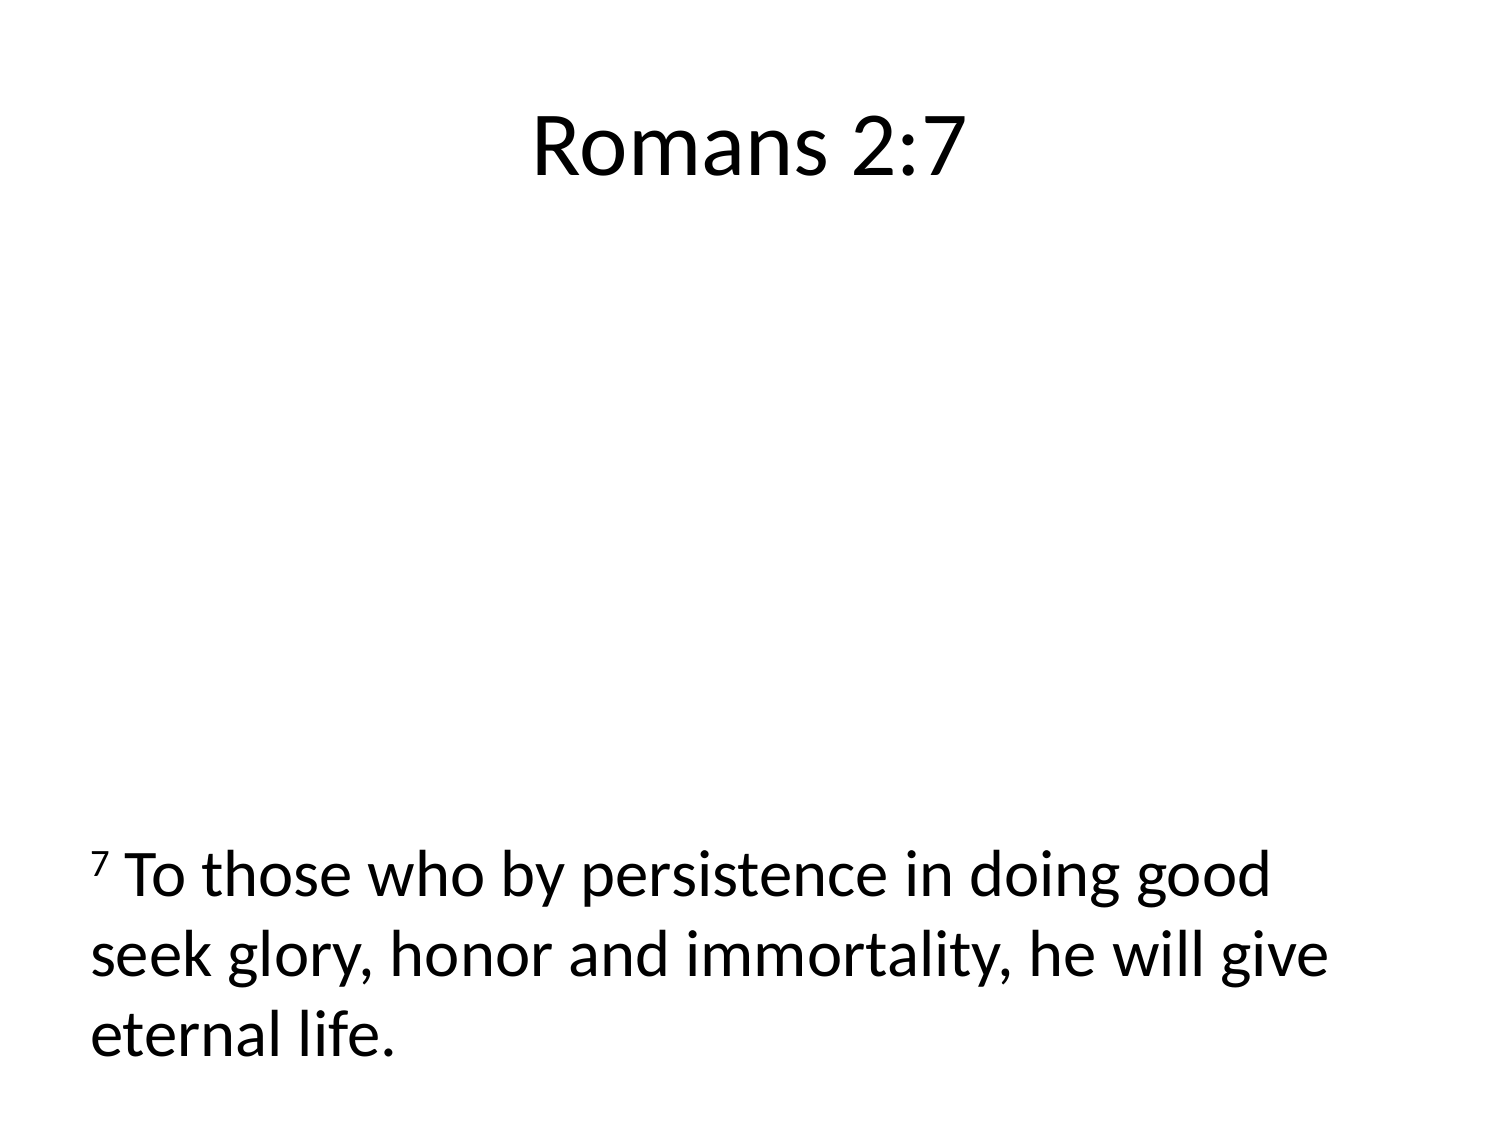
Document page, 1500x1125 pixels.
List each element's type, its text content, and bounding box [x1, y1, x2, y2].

title Romans 2:7 [75, 45, 1425, 233]
list 7 To those who by persistence in doing good seek glory, honor and immortality, he will give eternal life. [75, 262, 1425, 1005]
